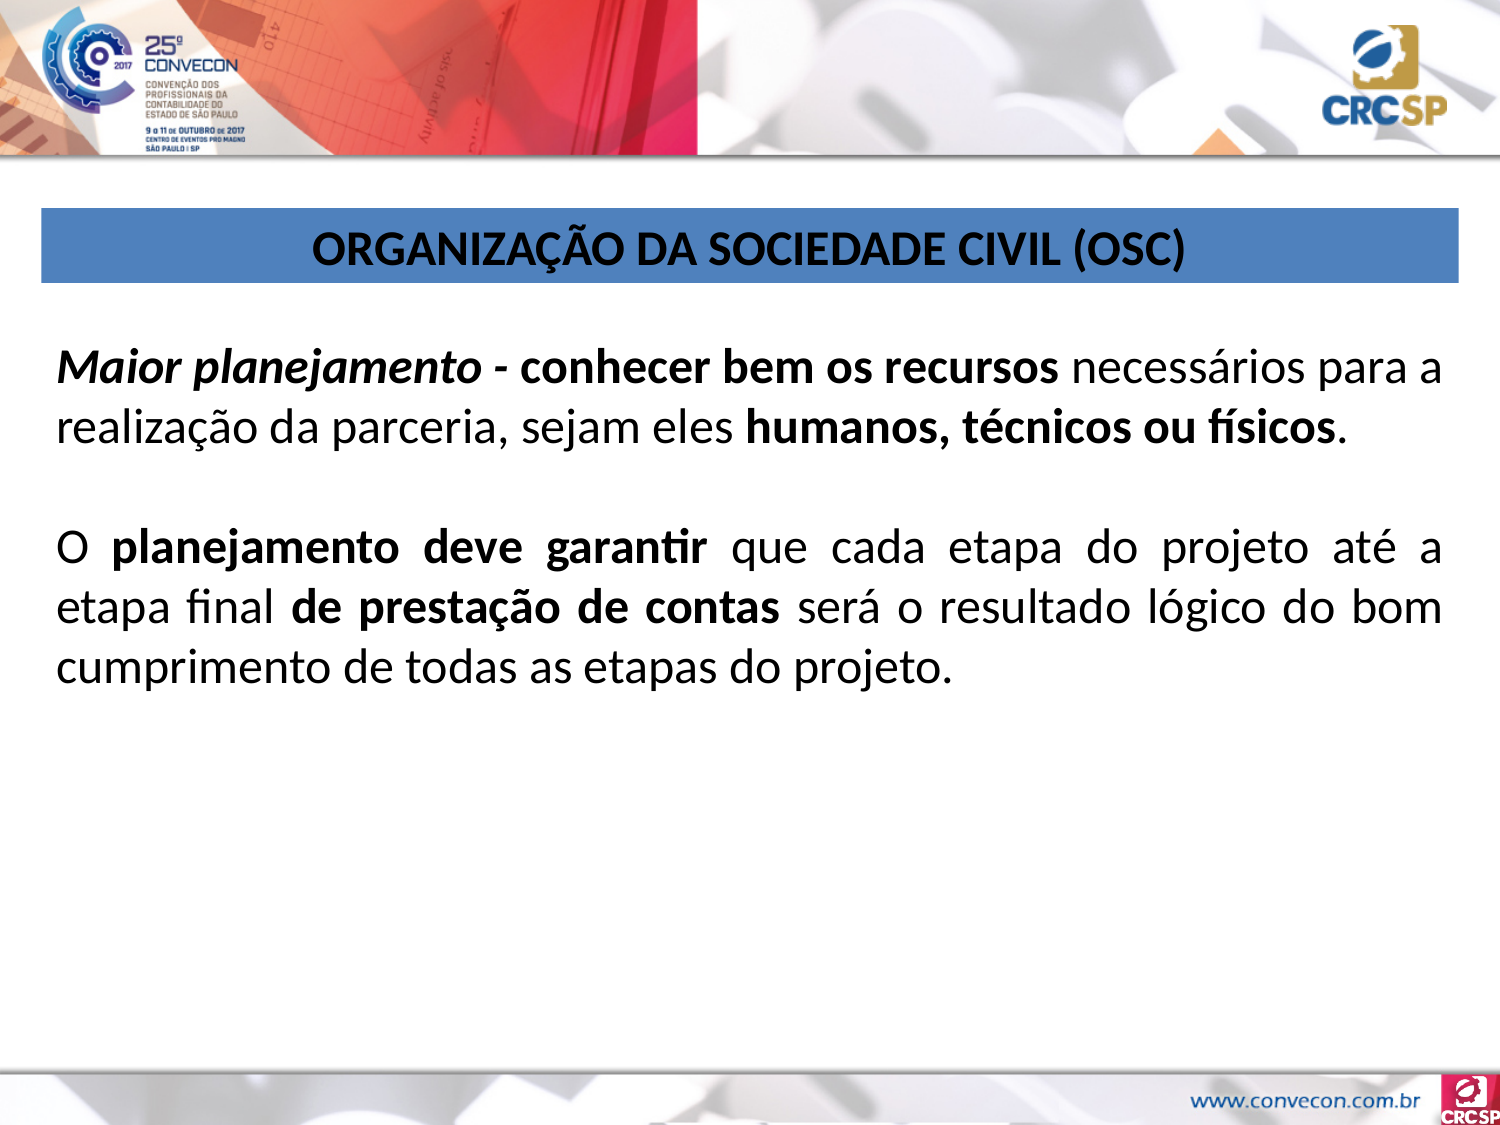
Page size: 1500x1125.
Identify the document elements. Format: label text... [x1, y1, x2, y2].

text_box ORGANIZAÇÃO DA SOCIEDADE CIVIL (OSC) [41, 208, 1459, 283]
text_box Maior planejamento - conhecer bem os recursos necessários para a realização da parceria, sejam eles humanos, técnicos ou físicos. O planejamento deve garantir que cada etapa do projeto até a etapa final de prestação de contas será o resultado lógico do bom cumprimento de todas as etapas do projeto. [41, 326, 1459, 701]
picture [0, 0, 1500, 1125]
